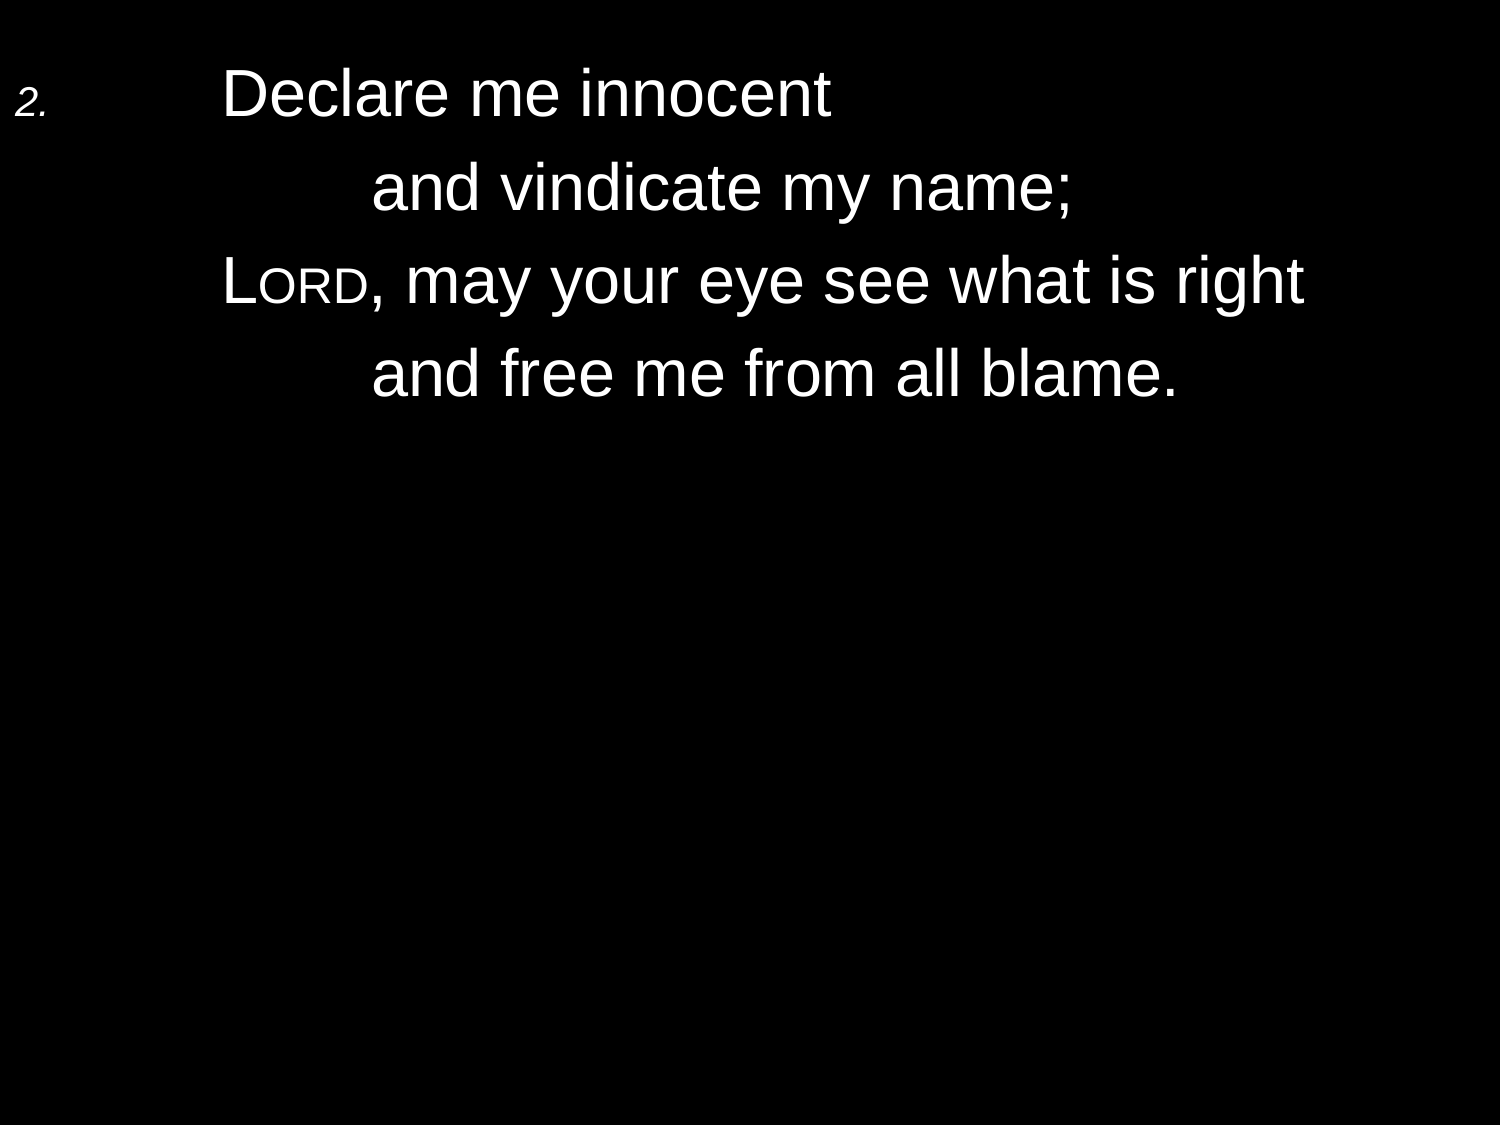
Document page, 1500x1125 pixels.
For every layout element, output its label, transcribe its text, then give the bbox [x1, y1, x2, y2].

list 2. Declare me innocent and vindicate my name; Lord, may your eye see what is right and free me from all blame. [0, 42, 1500, 1047]
